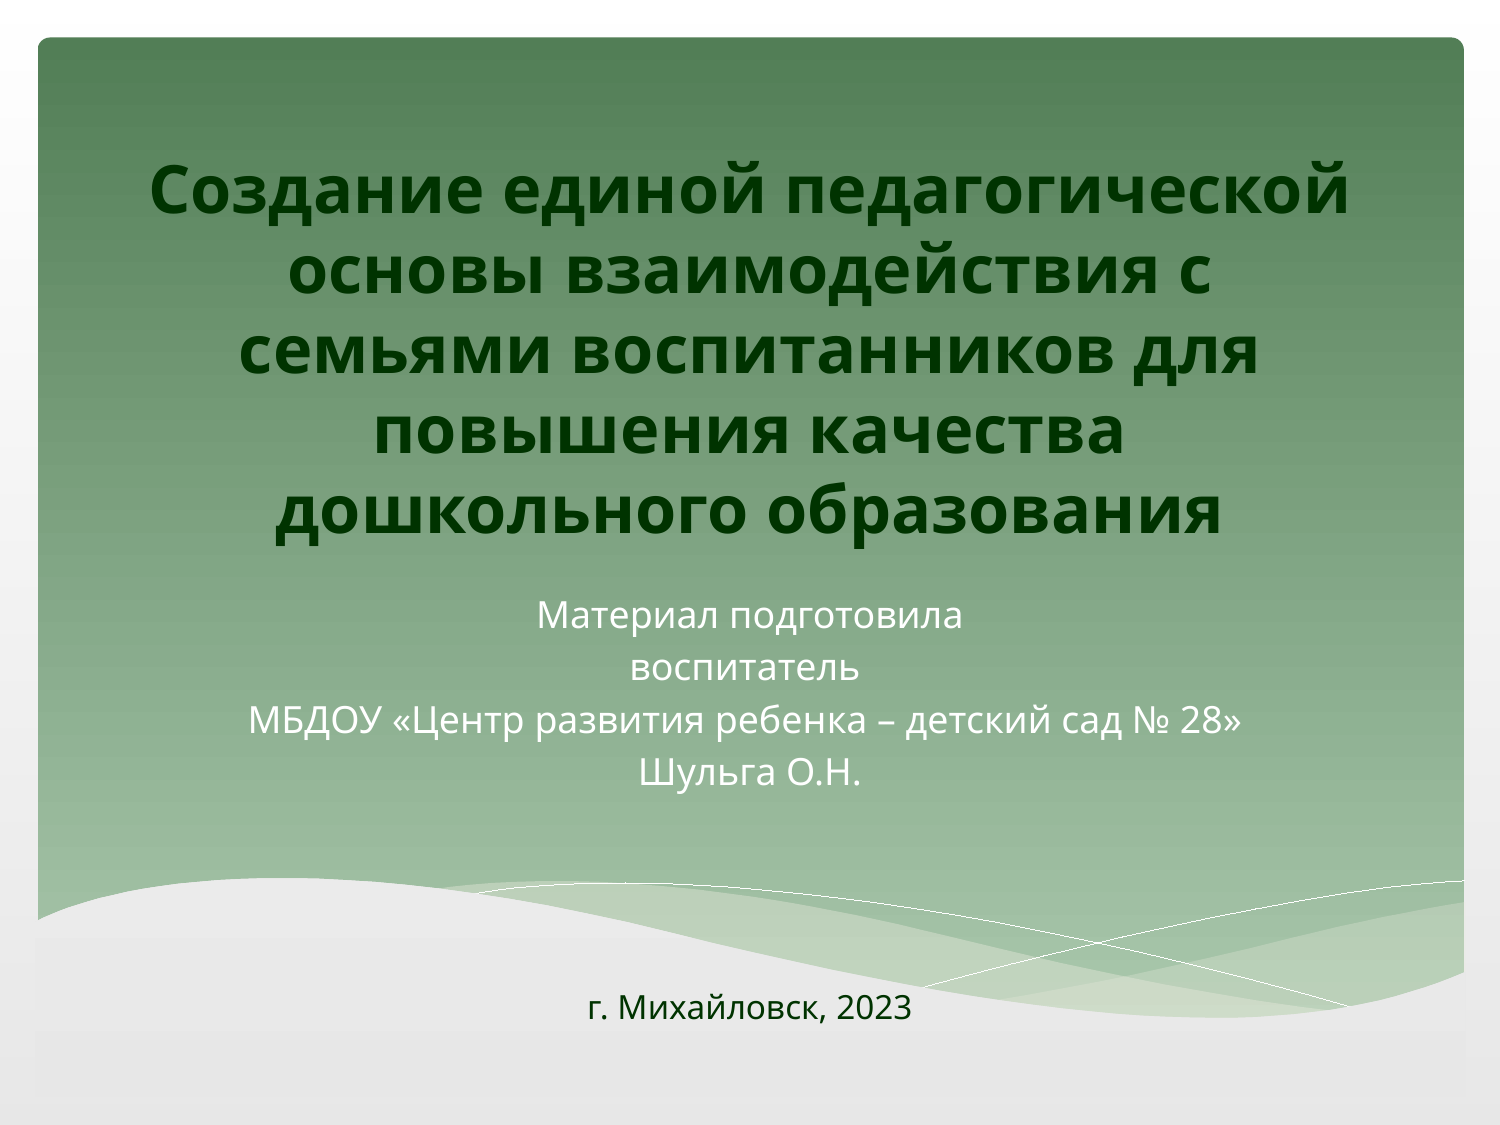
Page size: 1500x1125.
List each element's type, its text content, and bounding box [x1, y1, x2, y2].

title Создание единой педагогической основы взаимодействия с семьями воспитанников для повышения качества дошкольного образования [112, 262, 1388, 555]
subtitle Материал подготовила воспитатель МБДОУ «Центр развития ребенка – детский сад № 28» Шульга О.Н. г. Михайловск, 2023 [225, 583, 1275, 825]
